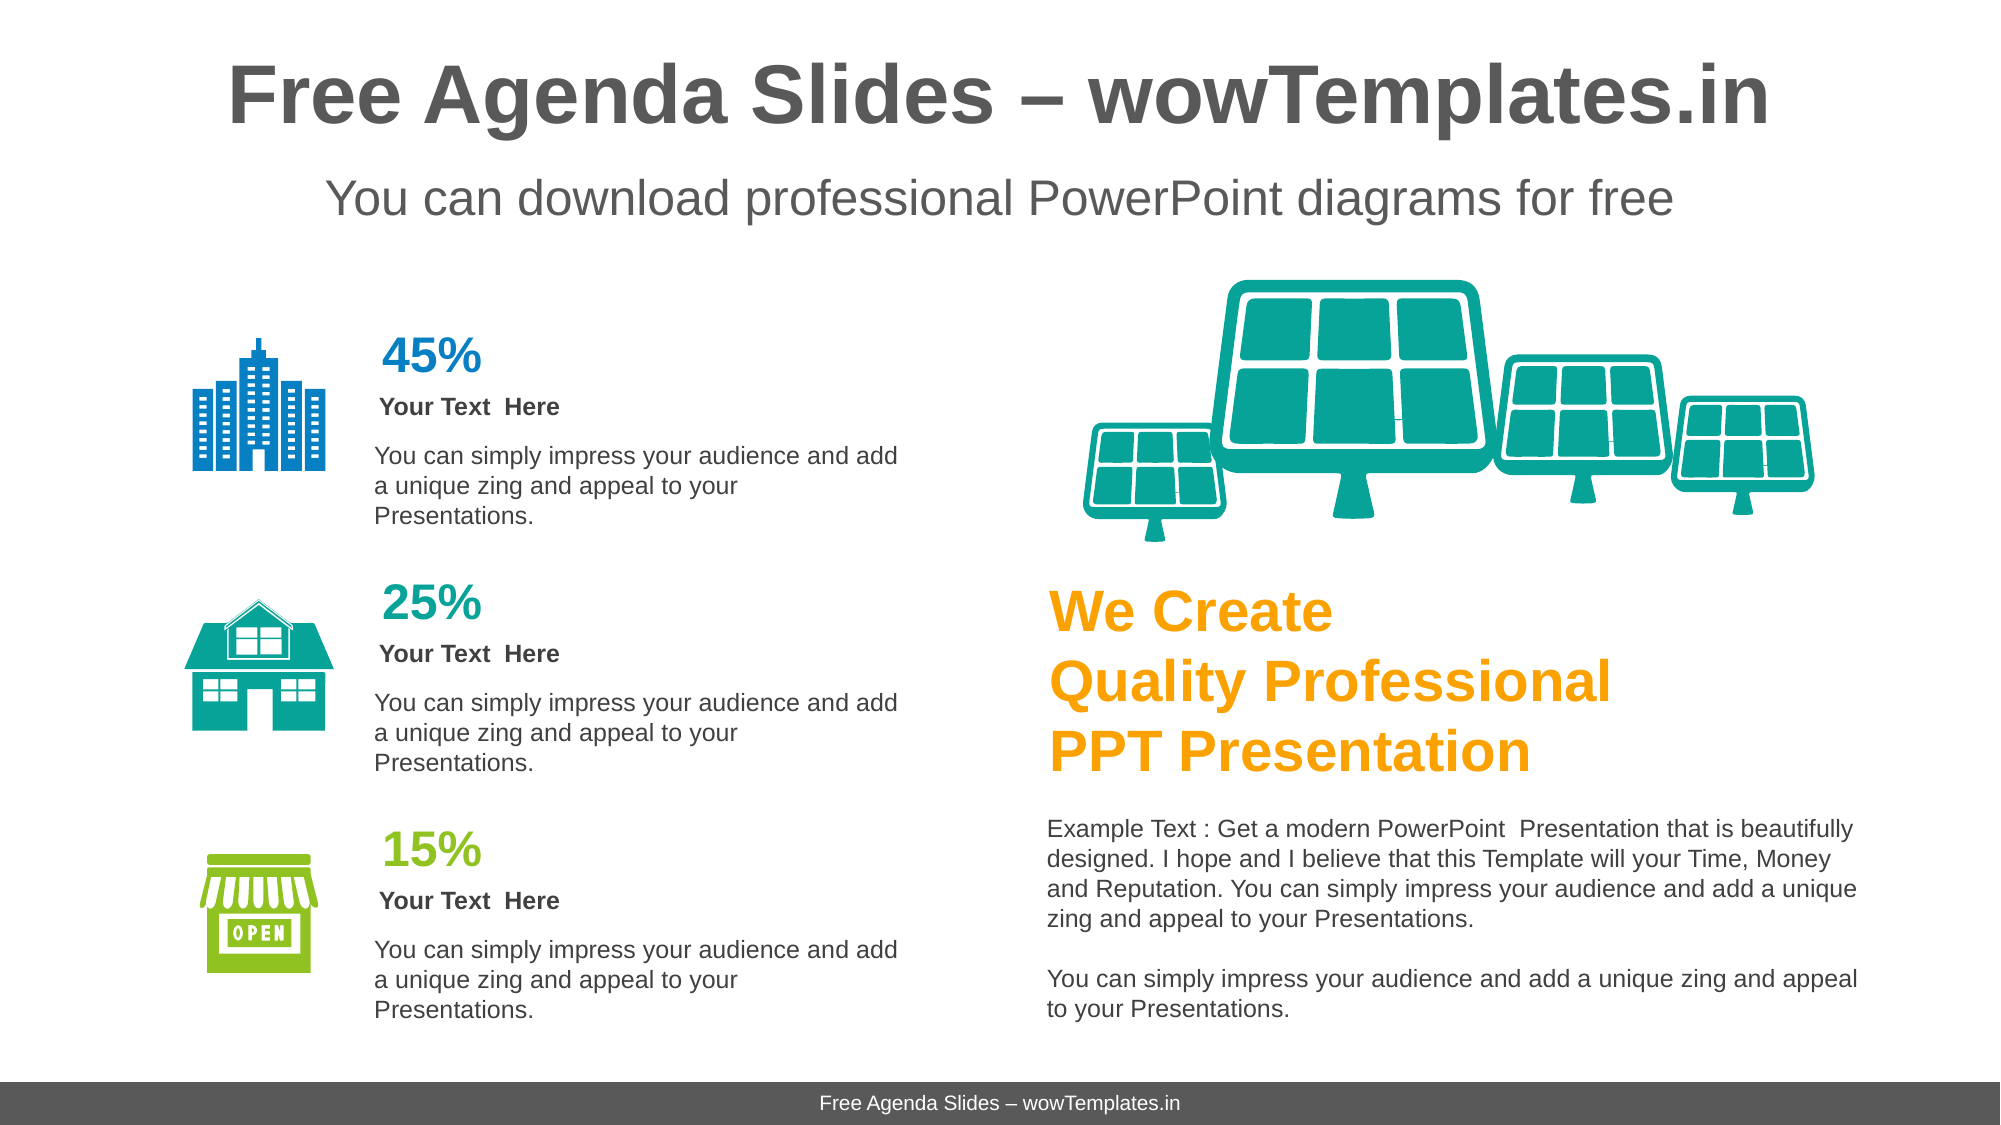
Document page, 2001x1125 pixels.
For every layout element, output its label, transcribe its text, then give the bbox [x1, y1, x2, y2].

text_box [359, 877, 922, 1003]
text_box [1082, 279, 1815, 542]
text_box Example Text : Get a modern PowerPoint Presentation that is beautifully designed. I hope and I believe that this Template will your Time, Money and Reputation. You can simply impress your audience and add a unique zing and appeal to your Presentations. You can simply impress your audience and add a unique zing and appeal to your Presentations. [1032, 805, 1880, 1030]
text_box [280, 380, 303, 472]
list You can download professional PowerPoint diagrams for free [0, 164, 2000, 234]
text_box 45% [359, 314, 505, 382]
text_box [359, 382, 922, 508]
text_box We Create Quality Professional PPT Presentation [1043, 573, 1671, 784]
text_box [192, 388, 214, 472]
text_box [192, 672, 326, 731]
text_box 25% [359, 561, 505, 630]
text_box Free Agenda Slides – wowTemplates.in [0, 1082, 2000, 1123]
title Free Agenda Slides – wowTemplates.in [0, 32, 2000, 161]
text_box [359, 630, 922, 755]
text_box [184, 599, 334, 670]
text_box [198, 853, 320, 975]
text_box [304, 388, 326, 472]
text_box [215, 337, 279, 472]
text_box 15% [359, 808, 505, 877]
